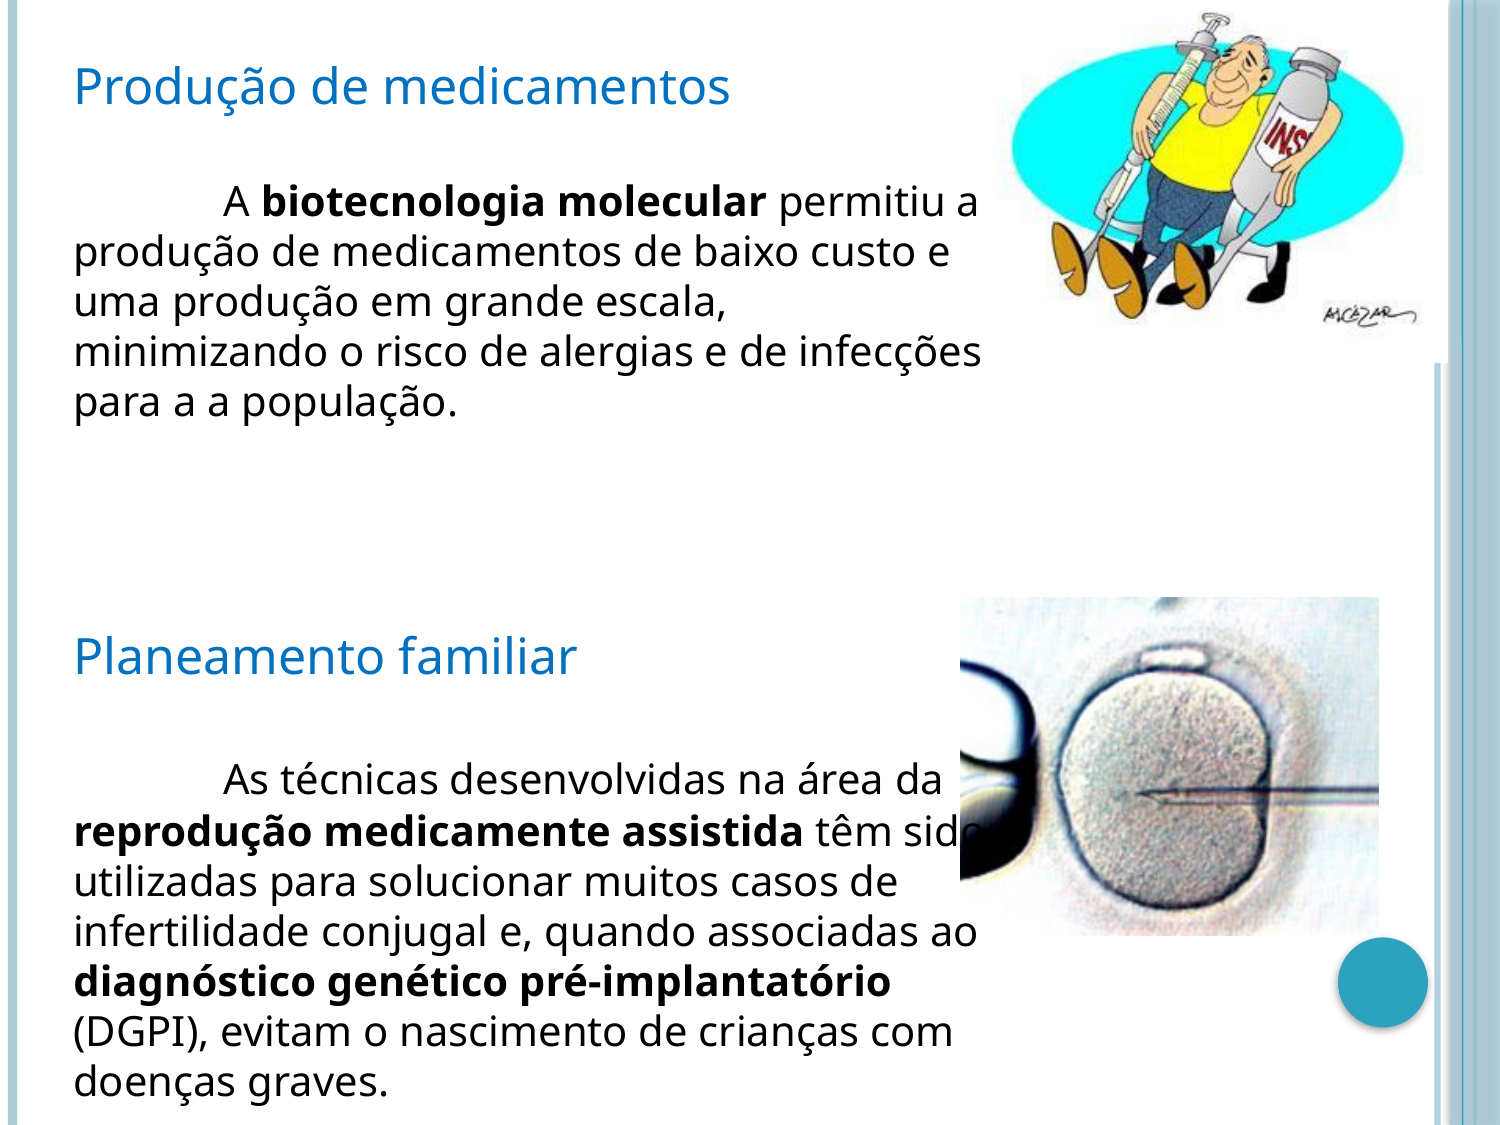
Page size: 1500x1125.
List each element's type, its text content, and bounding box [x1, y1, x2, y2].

picture [960, 597, 1380, 937]
text_box Produção de medicamentos A biotecnologia molecular permitiu a produção de medicamentos de baixo custo e uma produção em grande escala, minimizando o risco de alergias e de infecções para a a população. Planeamento familiar As técnicas desenvolvidas na área da reprodução medicamente assistida têm sido utilizadas para solucionar muitos casos de infertilidade conjugal e, quando associadas ao diagnóstico genético pré-implantatório (DGPI), evitam o nascimento de crianças com doenças graves. [58, 46, 1008, 1112]
picture [972, 0, 1449, 363]
